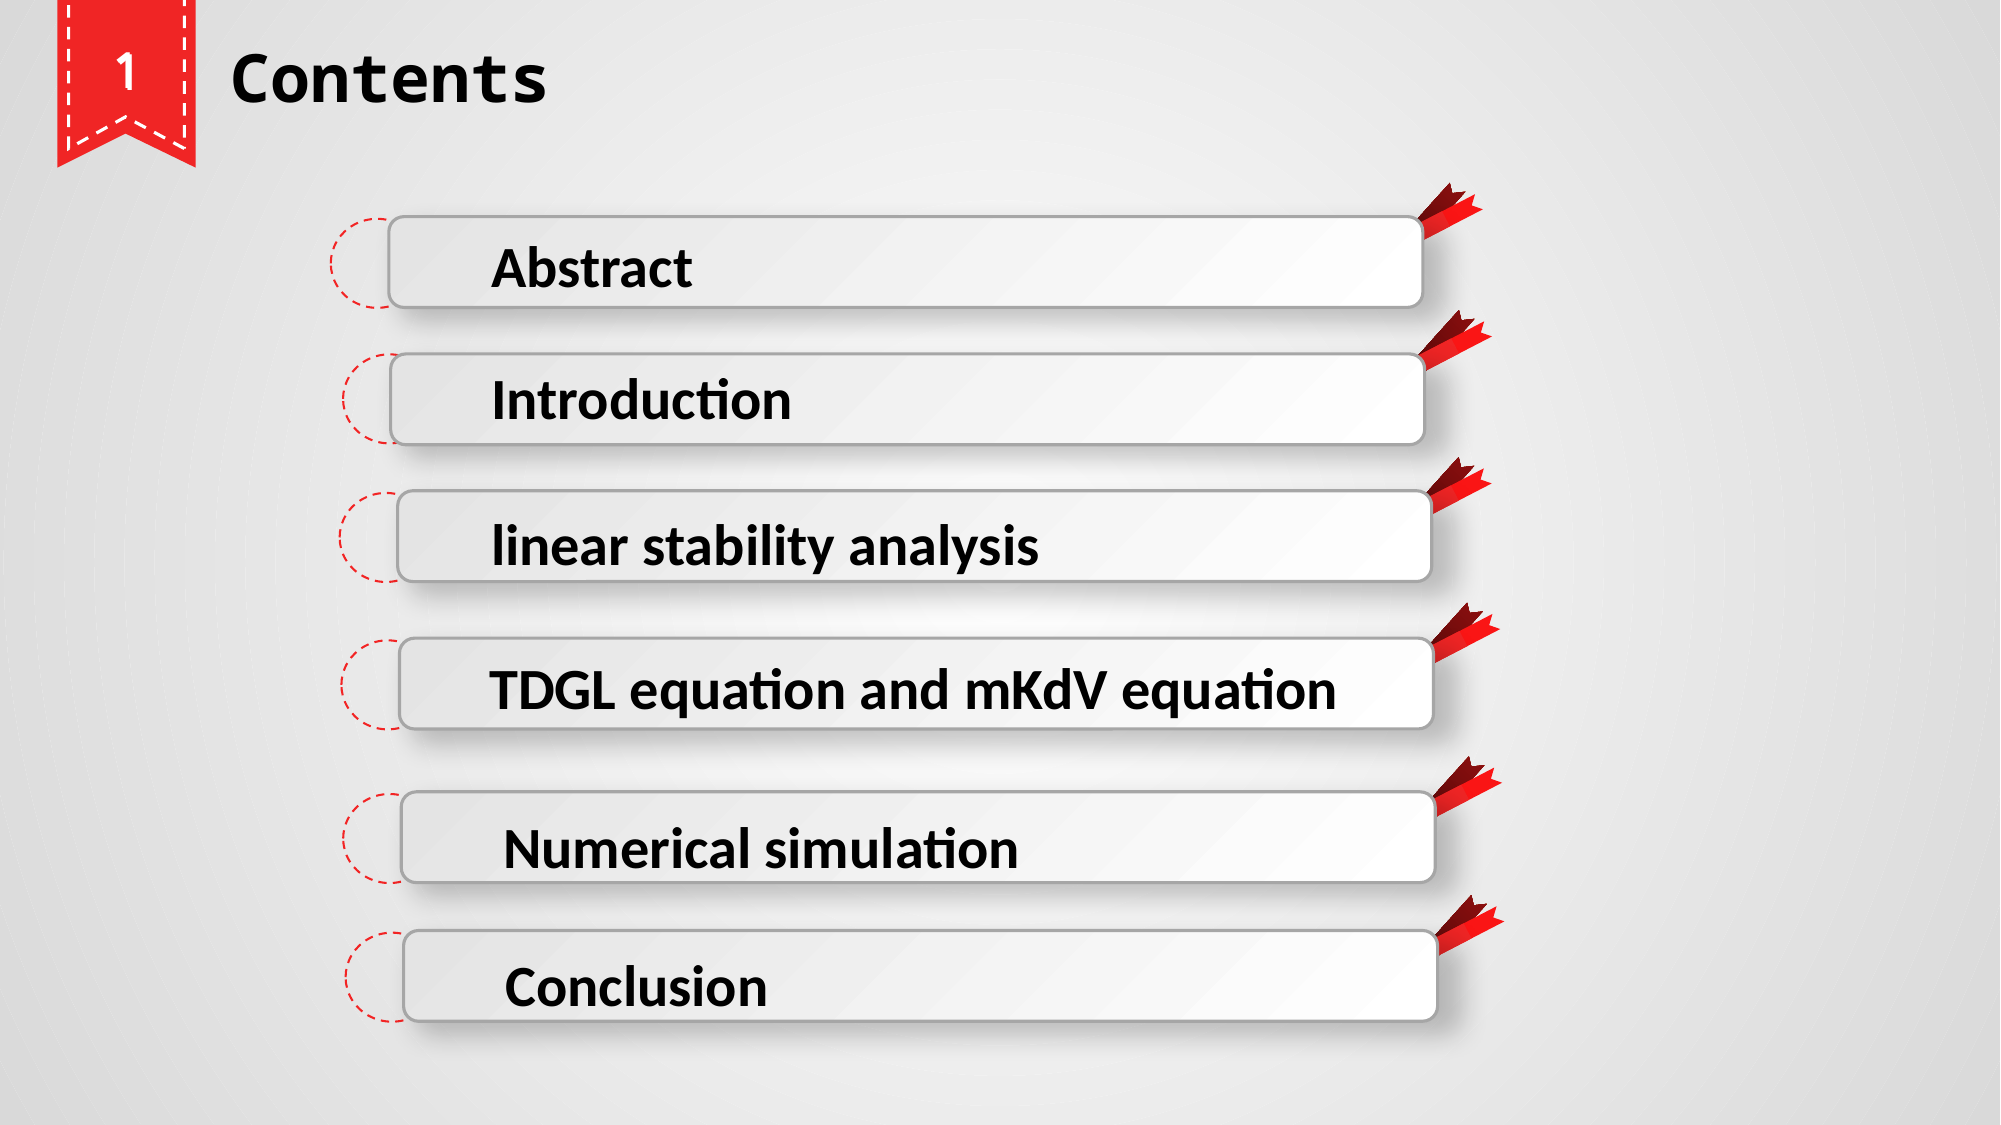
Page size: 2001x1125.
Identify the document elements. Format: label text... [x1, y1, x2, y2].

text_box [1422, 763, 1498, 803]
text_box [398, 637, 1435, 731]
text_box [342, 792, 404, 884]
text_box [338, 491, 400, 583]
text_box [1403, 189, 1479, 229]
text_box [342, 353, 398, 445]
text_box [56, 0, 196, 168]
text_box TDGL equation and mKdV equation [474, 643, 1395, 729]
text_box Abstract [476, 222, 1063, 307]
text_box [387, 215, 1424, 309]
text_box Conclusion [490, 941, 1411, 1026]
text_box [329, 217, 391, 309]
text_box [1425, 901, 1500, 941]
text_box Introduction [476, 353, 1063, 439]
text_box linear stability analysis [463, 500, 1384, 585]
text_box [340, 639, 402, 731]
text_box [396, 489, 1433, 583]
text_box [402, 929, 1439, 1023]
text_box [1412, 463, 1488, 503]
text_box [389, 352, 1426, 446]
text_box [1412, 316, 1488, 356]
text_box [1421, 609, 1496, 649]
text_box [344, 931, 406, 1023]
text_box Numerical simulation [488, 802, 1409, 888]
text_box Contents [216, 27, 588, 123]
text_box [400, 790, 1437, 884]
